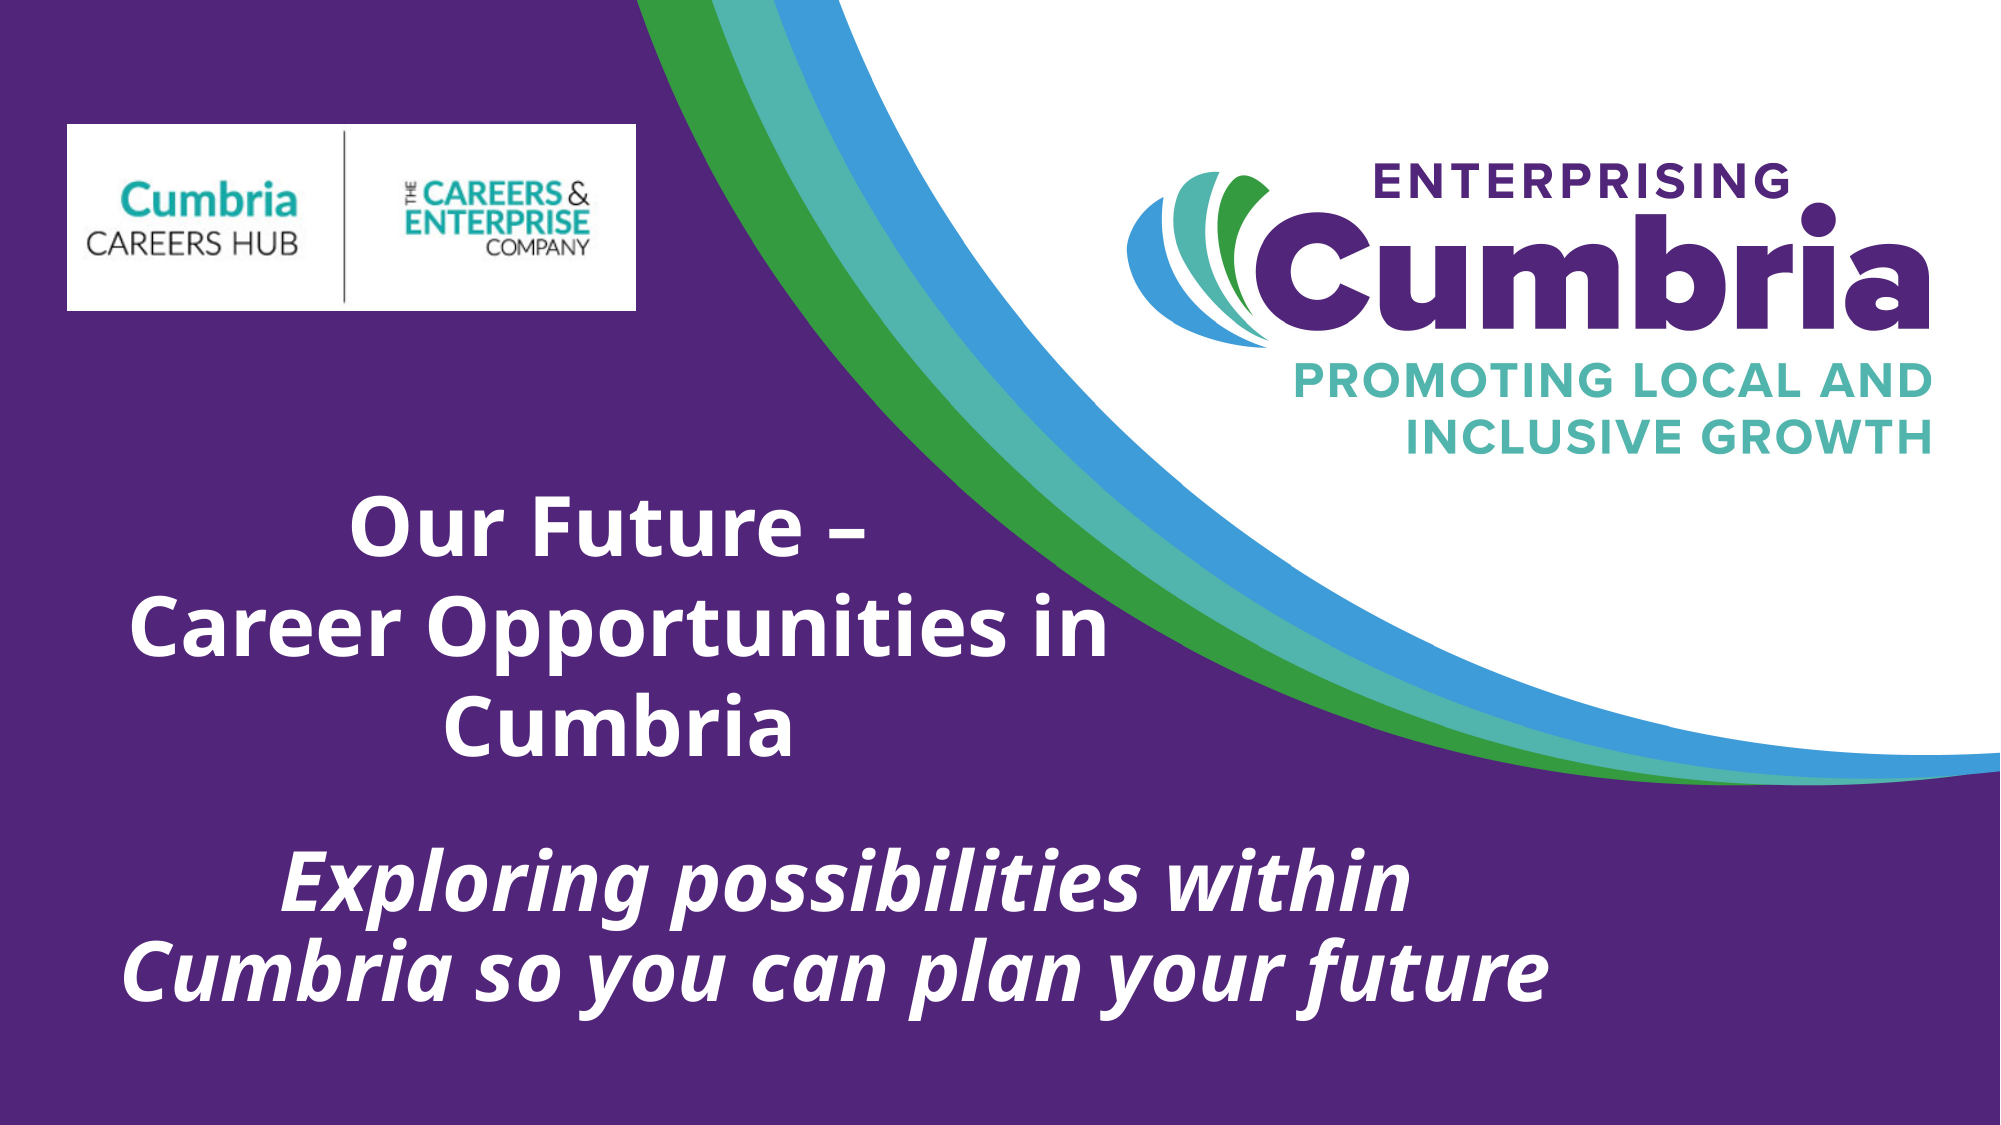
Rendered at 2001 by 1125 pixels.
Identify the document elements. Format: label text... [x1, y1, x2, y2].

subtitle Exploring possibilities within Cumbria so you can plan your future [96, 832, 1597, 1104]
picture [0, 0, 2000, 1125]
text_box Our Future – Career Opportunities in Cumbria [67, 465, 1171, 781]
